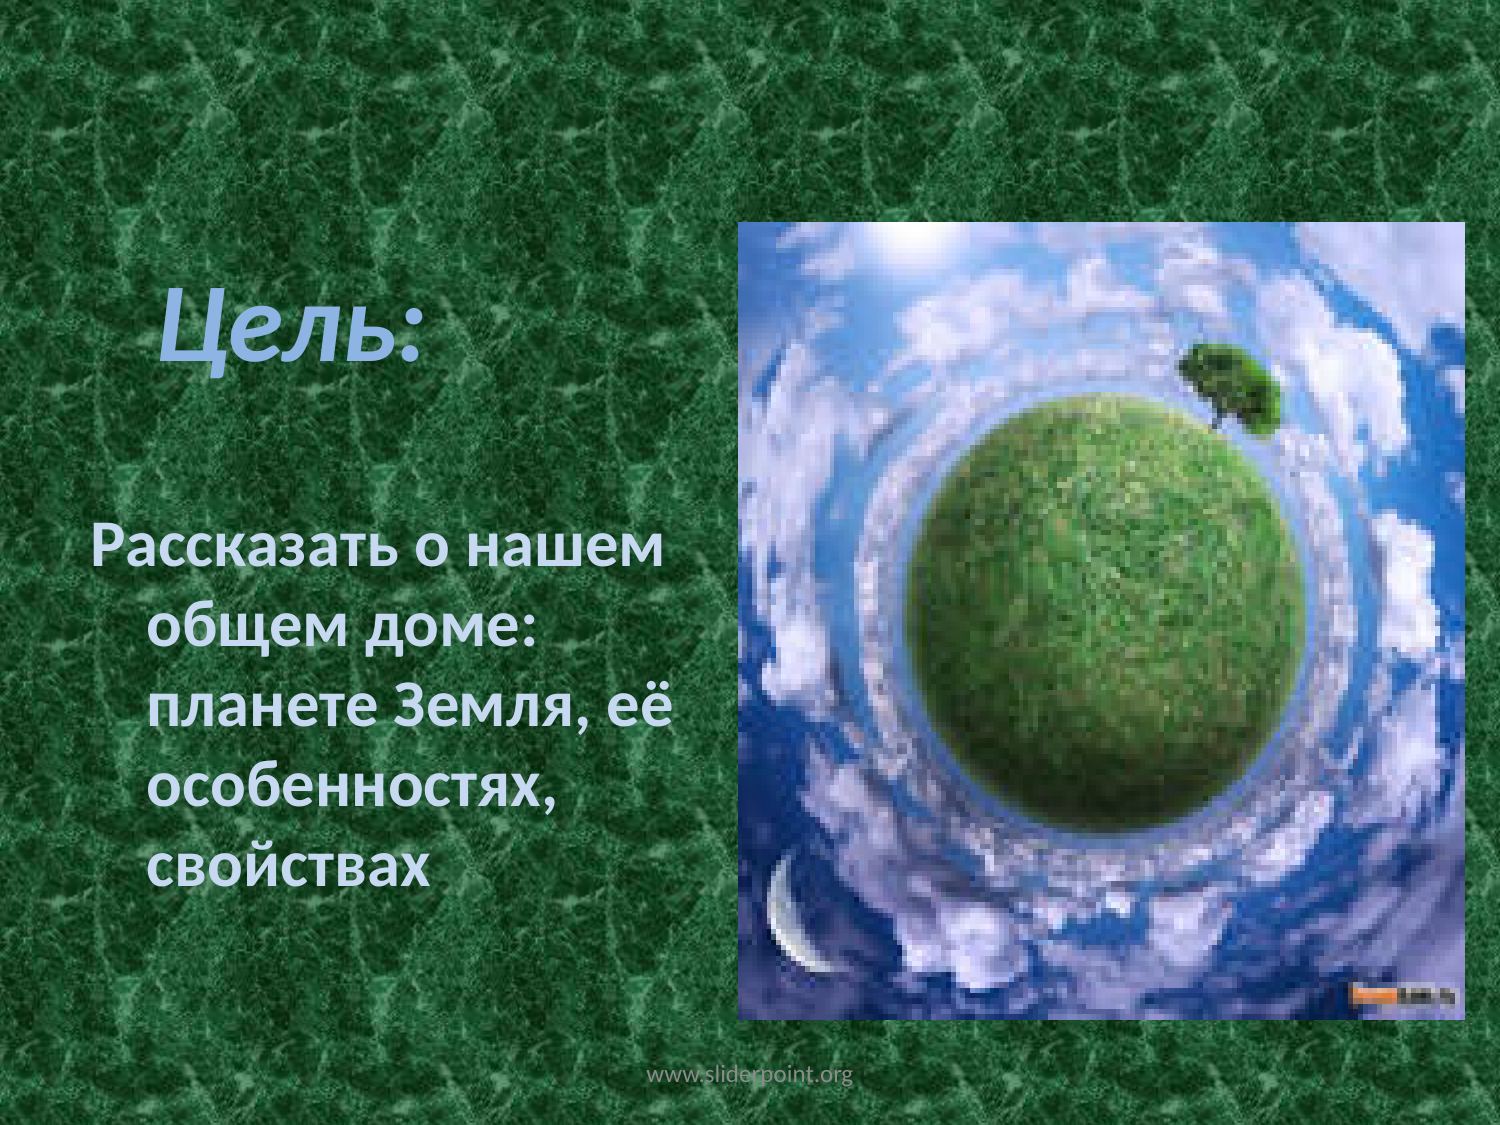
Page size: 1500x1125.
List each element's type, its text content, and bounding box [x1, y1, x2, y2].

list Рассказать о нашем общем доме: планете Земля, её особенностях, свойствах [74, 398, 732, 1006]
footer www.sliderpoint.org [512, 1042, 988, 1103]
picture [0, 0, 1500, 1125]
title Цель: [140, 222, 657, 398]
